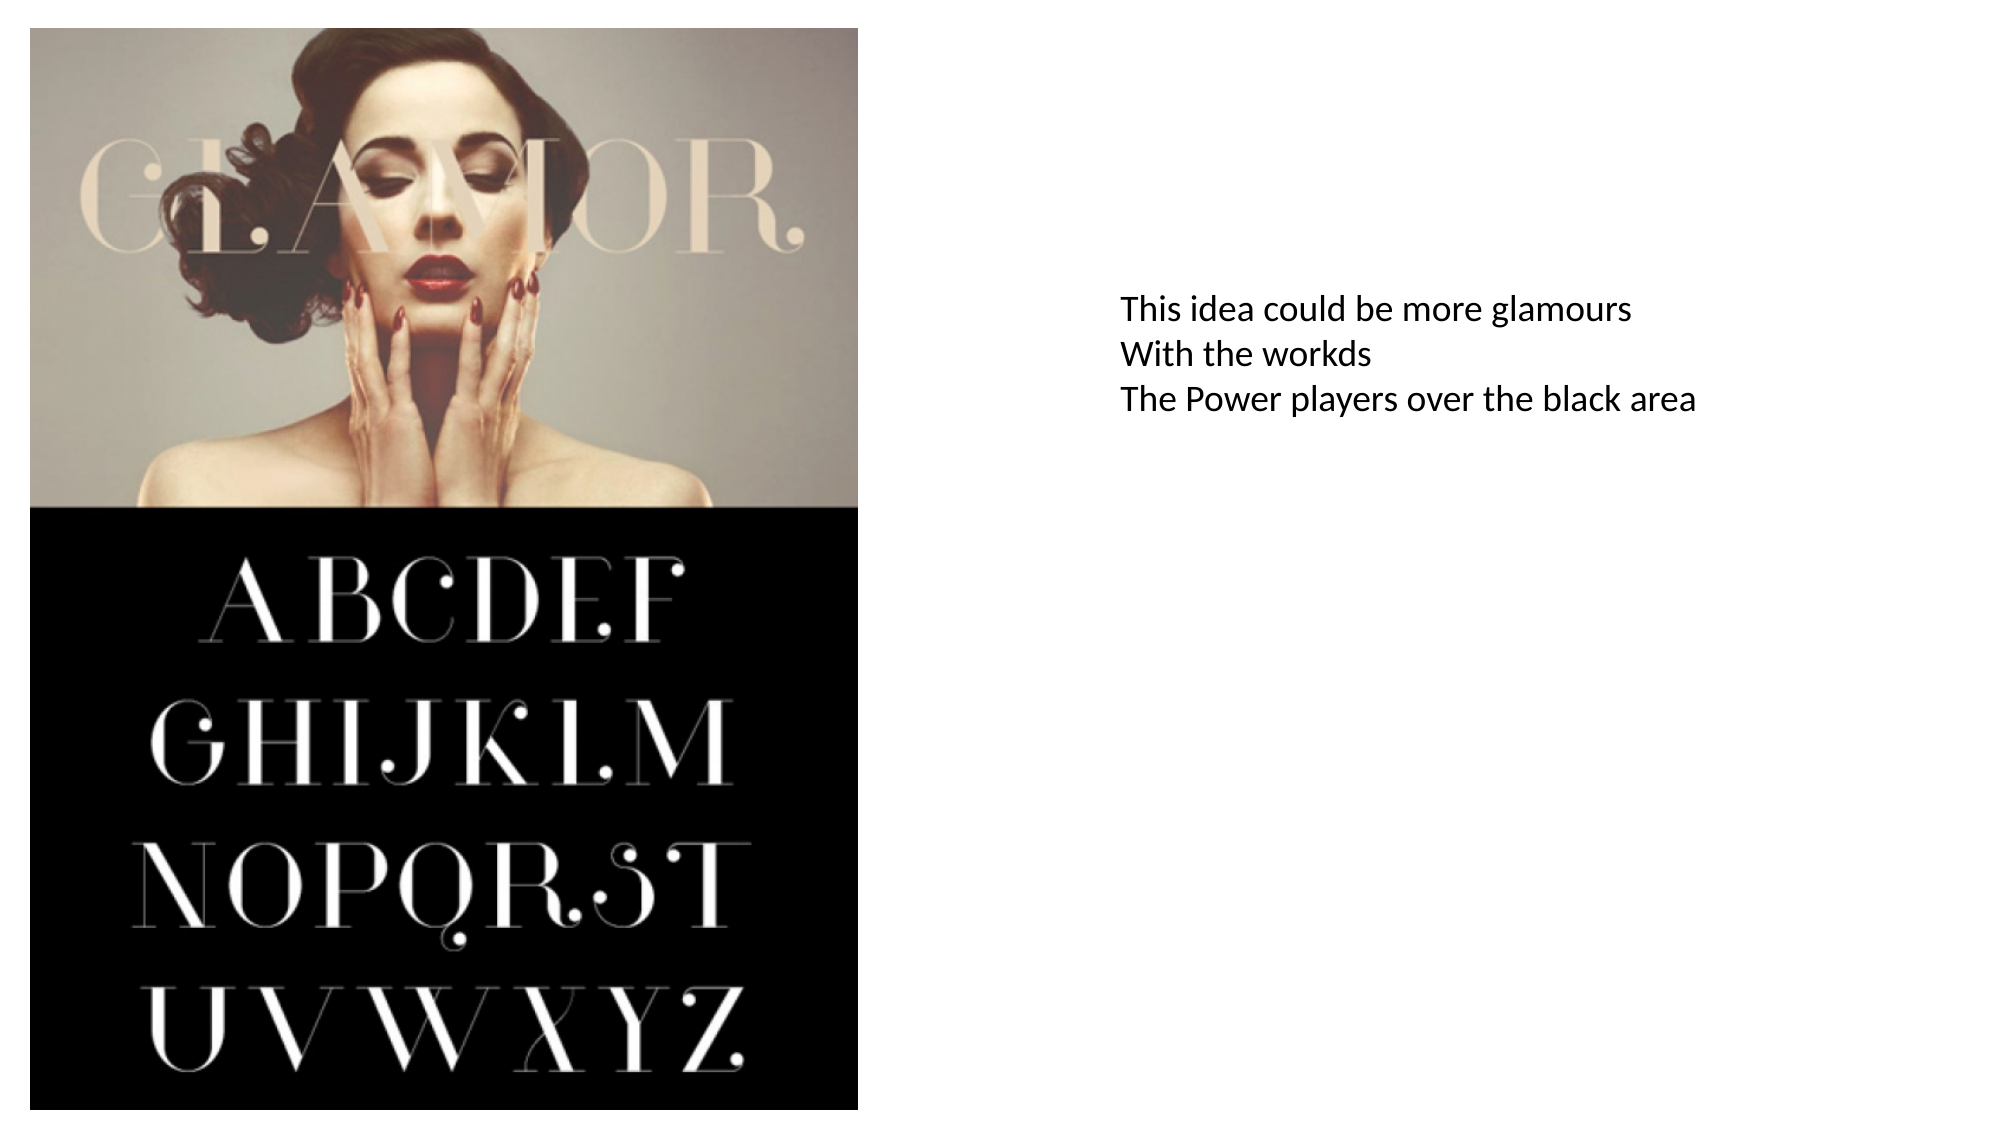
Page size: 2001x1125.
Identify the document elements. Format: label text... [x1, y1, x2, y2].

text_box This idea could be more glamours With the workds The Power players over the black area [1105, 276, 1713, 472]
picture [30, 28, 858, 1110]
